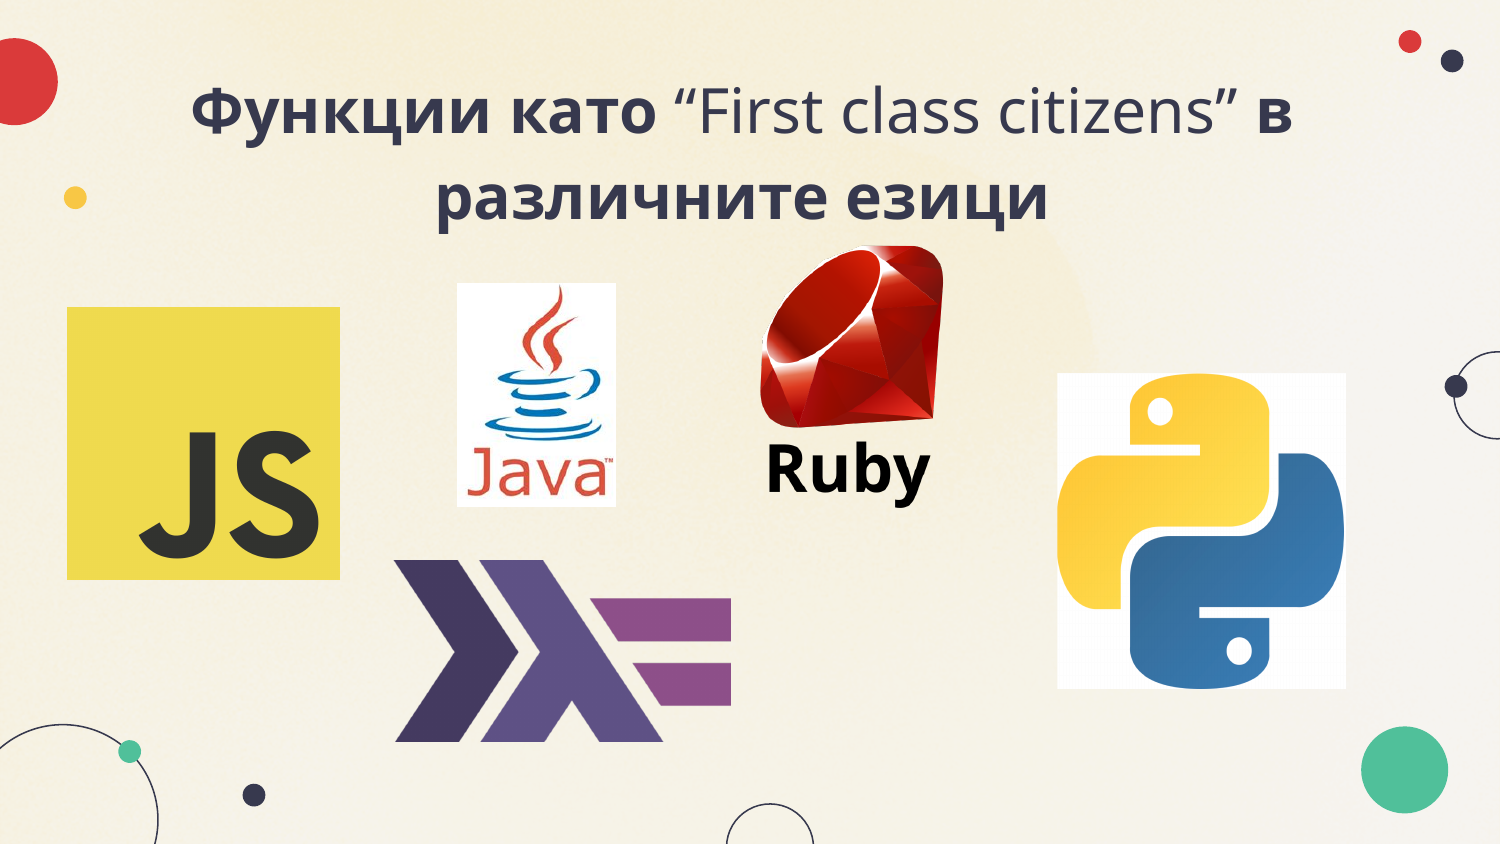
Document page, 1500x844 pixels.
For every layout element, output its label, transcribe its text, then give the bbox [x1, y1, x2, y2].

text_box [118, 740, 142, 763]
picture [715, 240, 988, 513]
text_box Функции като “First class citizens” в различните езици [109, 44, 1376, 247]
text_box [0, 0, 1500, 844]
text_box [1398, 30, 1422, 53]
text_box [1454, 351, 1500, 439]
picture [1056, 373, 1347, 689]
picture [369, 560, 732, 742]
text_box [63, 186, 87, 210]
picture [67, 307, 341, 580]
picture [456, 283, 617, 507]
text_box [1444, 375, 1468, 398]
